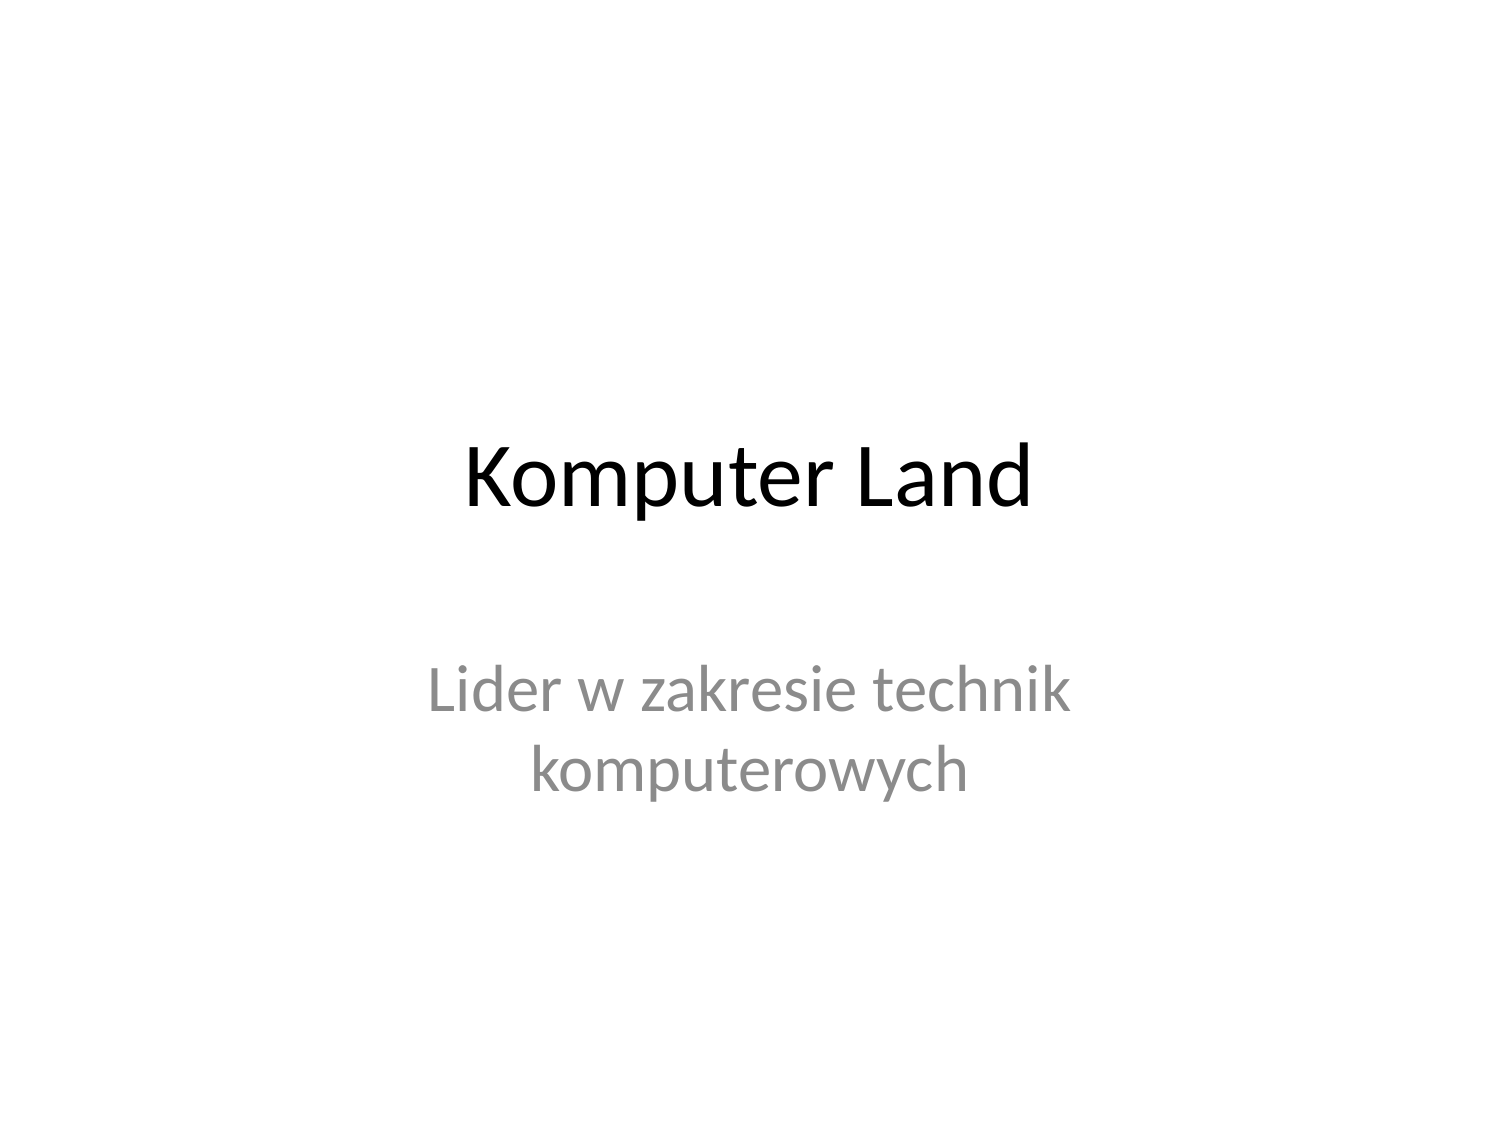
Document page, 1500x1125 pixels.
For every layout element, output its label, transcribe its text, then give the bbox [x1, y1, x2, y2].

subtitle Lider w zakresie technik komputerowych [225, 637, 1275, 925]
title Komputer Land [112, 349, 1388, 591]
